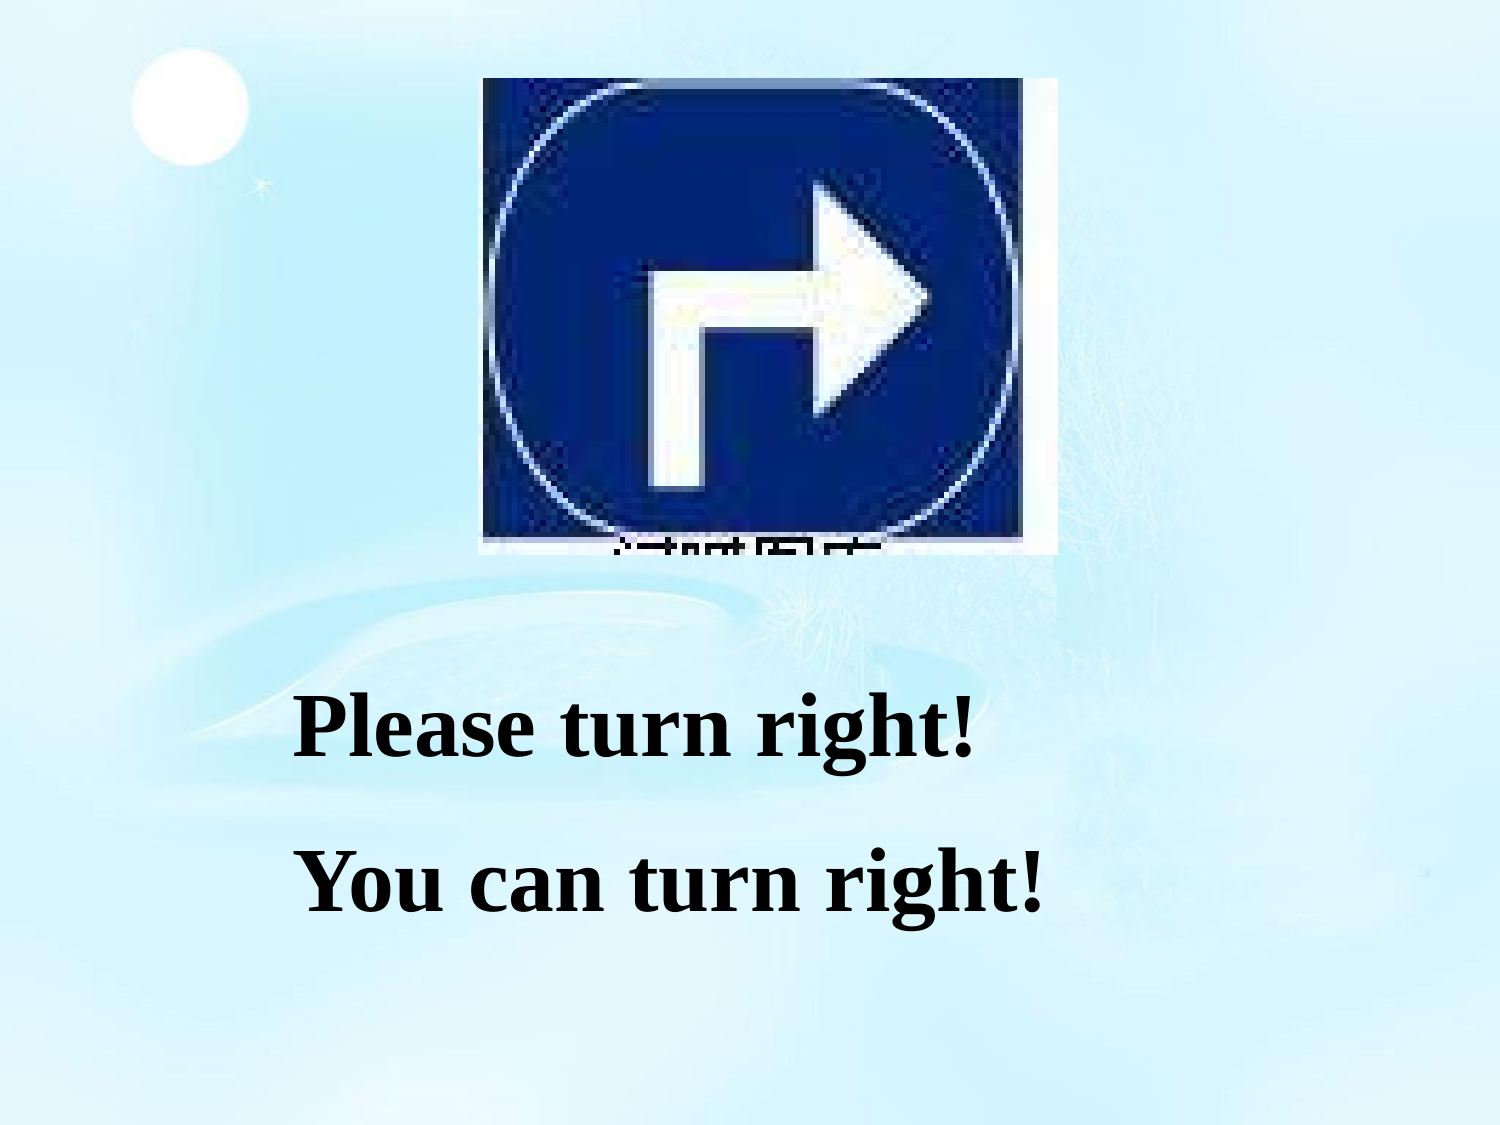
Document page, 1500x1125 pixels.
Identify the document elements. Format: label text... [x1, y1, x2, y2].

text_box Please turn right! You can turn right! [277, 656, 1223, 938]
picture [0, 0, 1500, 1125]
